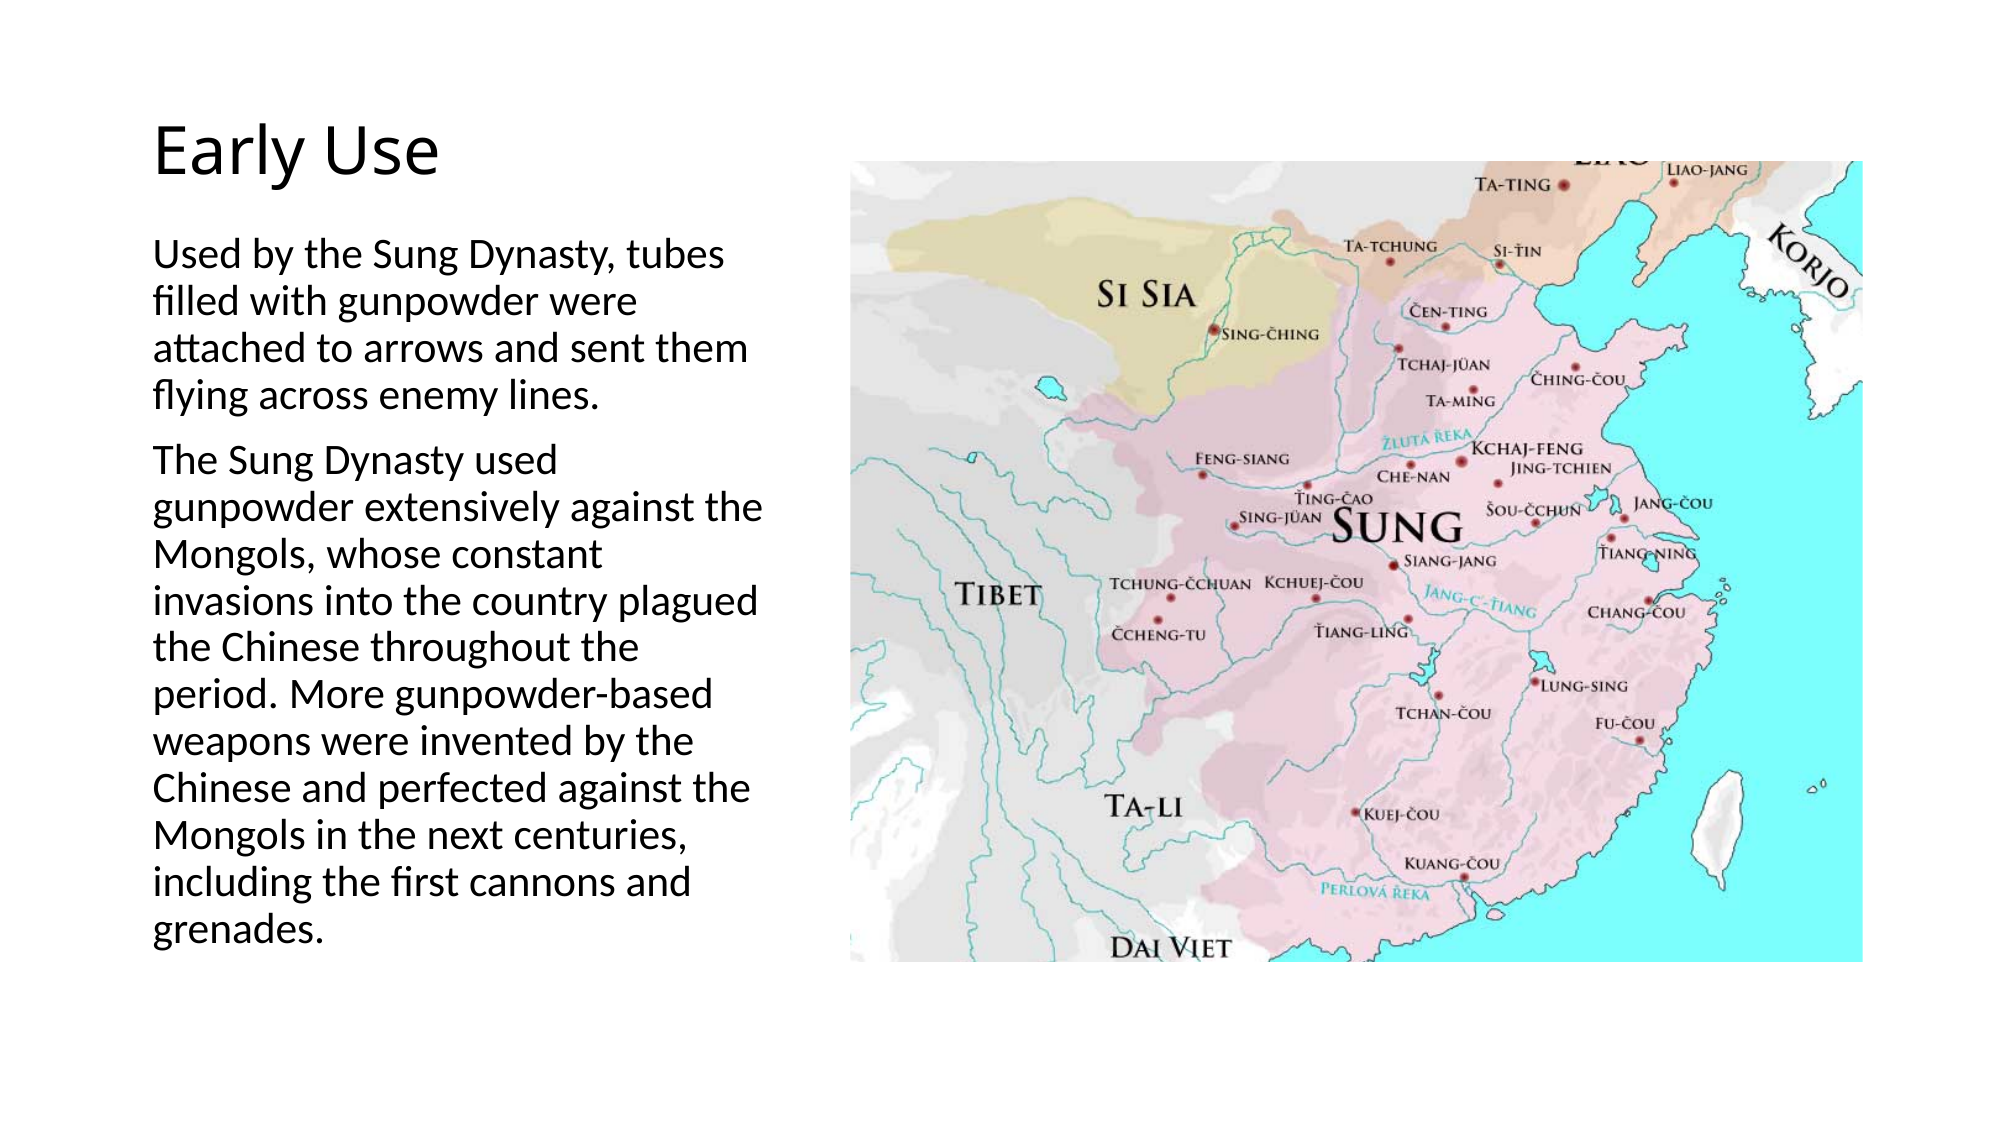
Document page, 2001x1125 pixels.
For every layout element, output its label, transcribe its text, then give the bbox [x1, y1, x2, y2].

list Used by the Sung Dynasty, tubes filled with gunpowder were attached to arrows and sent them flying across enemy lines. The Sung Dynasty used gunpowder extensively against the Mongols, whose constant invasions into the country plagued the Chinese throughout the period. More gunpowder-based weapons were invented by the Chinese and perfected against the Mongols in the next centuries, including the first cannons and grenades. [137, 223, 783, 963]
picture [850, 161, 1863, 962]
title Early Use [137, 75, 783, 197]
